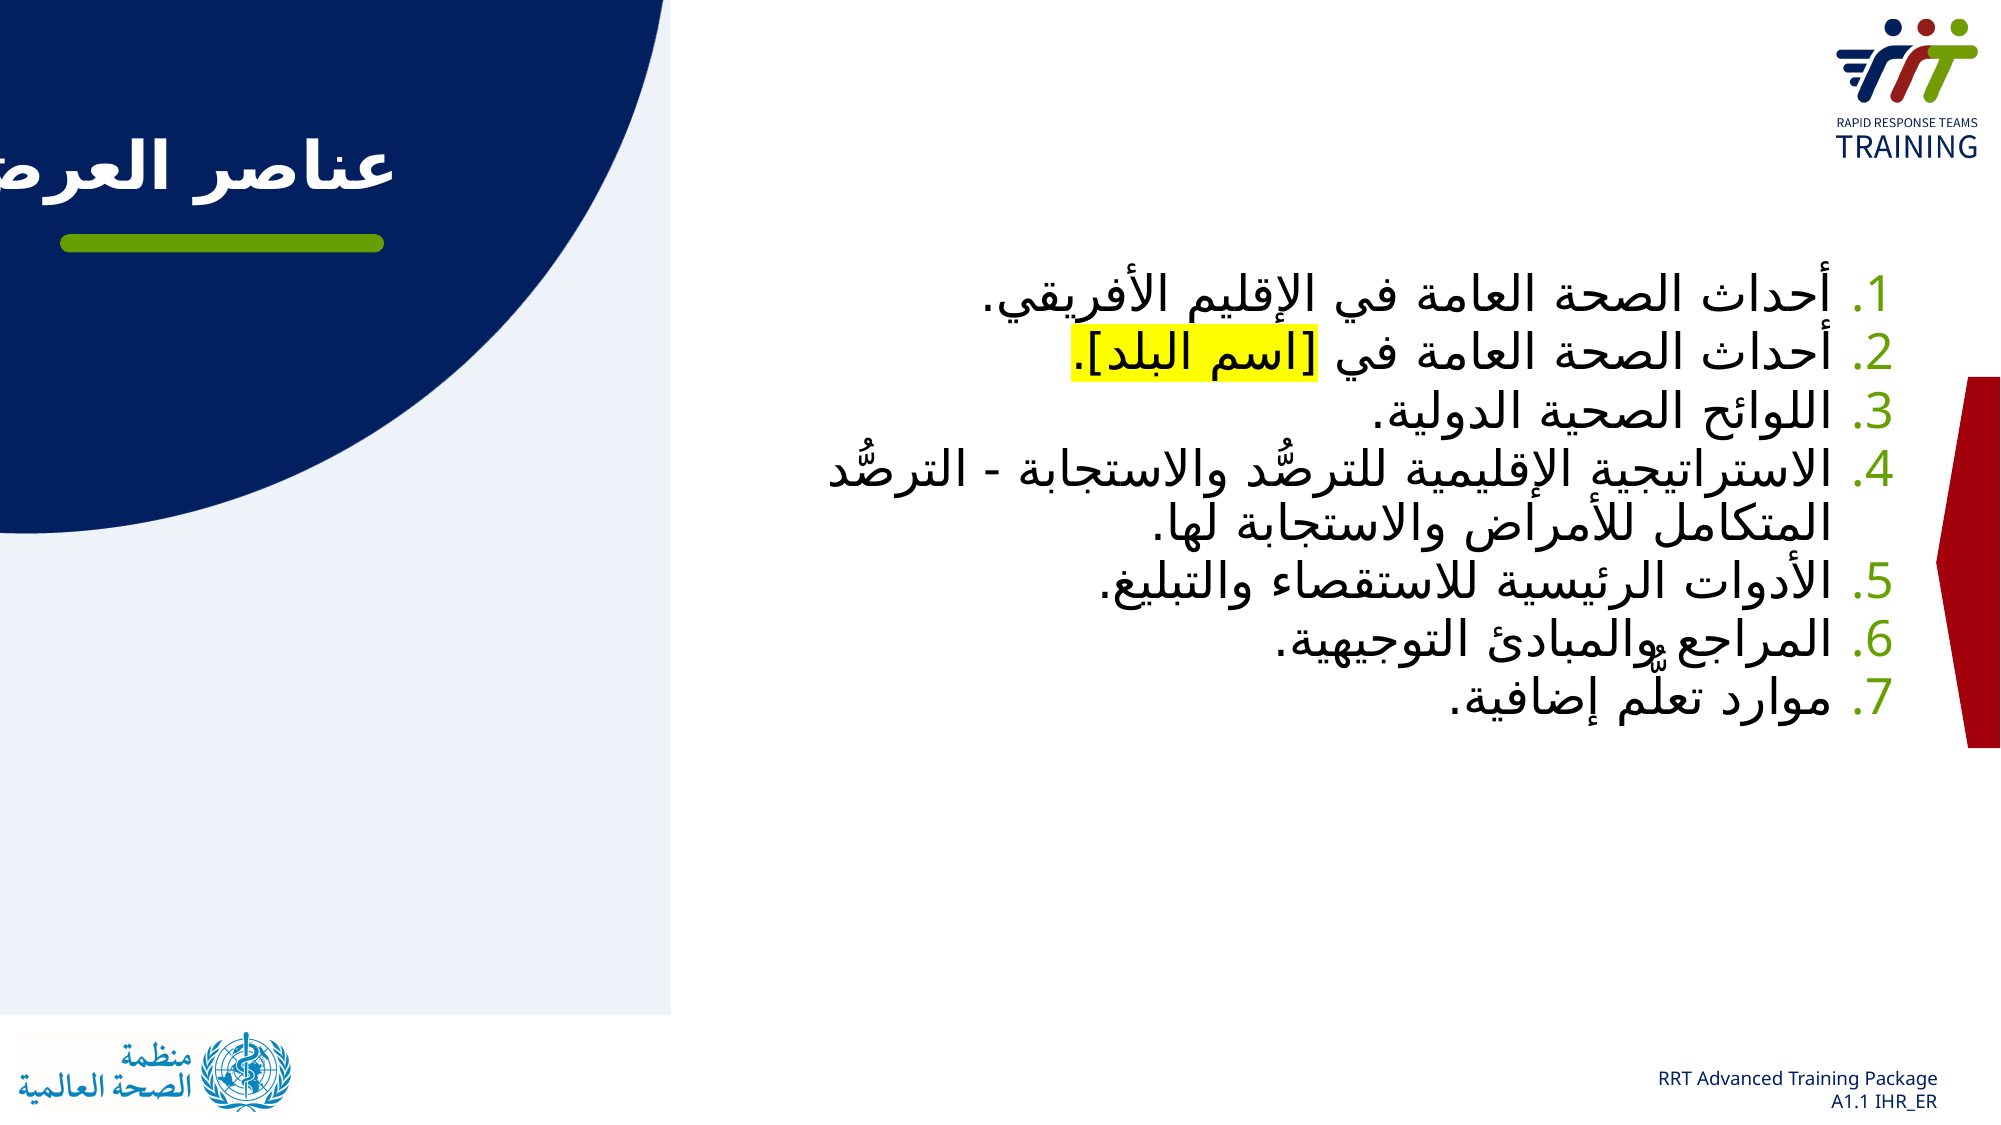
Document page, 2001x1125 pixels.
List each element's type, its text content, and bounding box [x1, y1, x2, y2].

picture [248, 1047, 254, 1056]
text_box [59, 234, 385, 253]
picture [0, 0, 670, 538]
title عناصر العرض [0, 131, 400, 211]
list أحداث الصحة العامة في الإقليم الأفريقي. أحداث الصحة العامة في [اسم البلد]. اللوائح الصحية الدولية. الاستراتيجية الإقليمية للترصُّد والاستجابة - الترصُّد المتكامل للأمراض والاستجابة لها. الأدوات الرئيسية للاستقصاء والتبليغ. المراجع والمبادئ التوجيهية. موارد تعلُّم إضافية. [661, 224, 1898, 1003]
picture [19, 1032, 291, 1112]
picture [1835, 19, 1978, 167]
